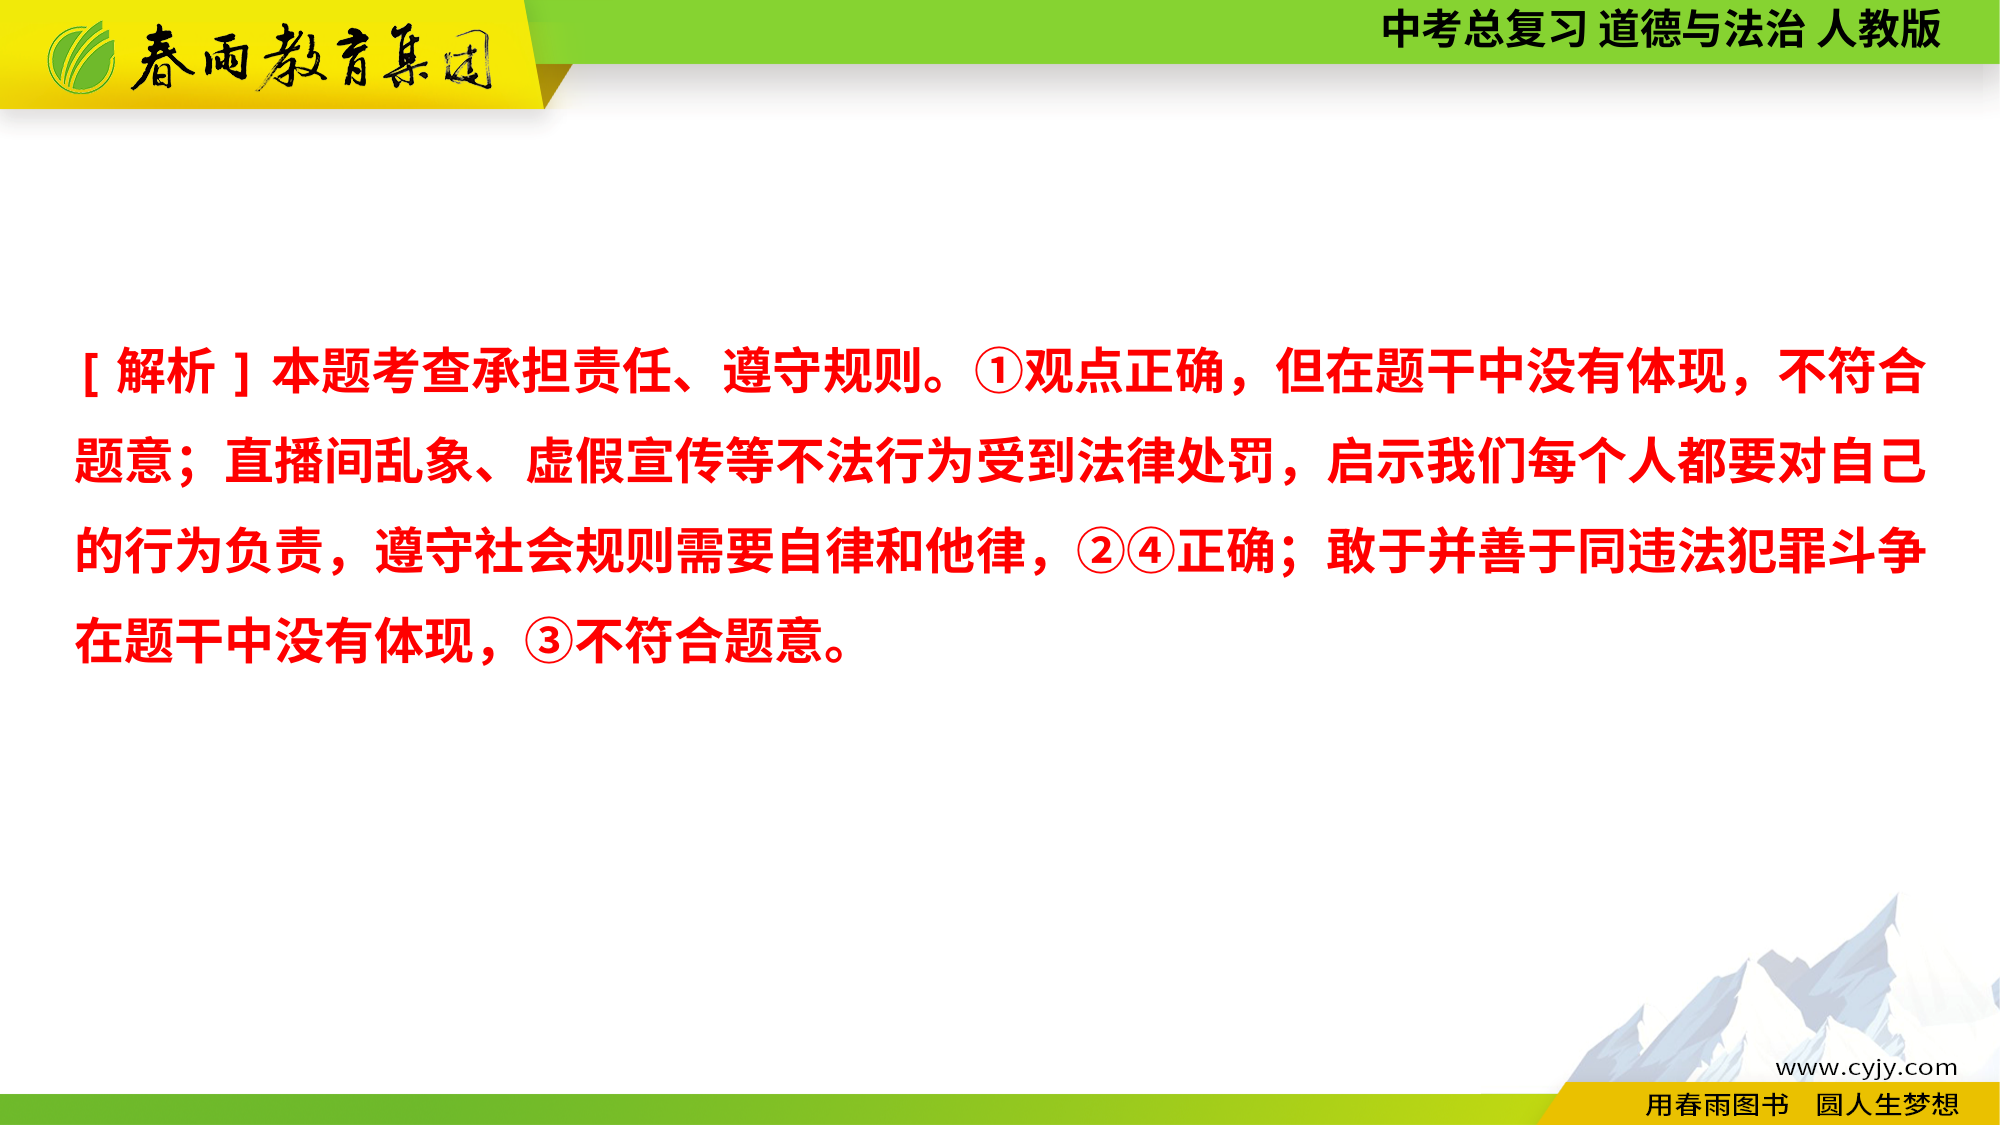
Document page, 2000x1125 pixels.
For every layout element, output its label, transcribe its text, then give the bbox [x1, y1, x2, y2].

picture [0, 0, 2000, 1125]
list [解析]本题考查承担责任、遵守规则。①观点正确，但在题干中没有体现，不符合题意；直播间乱象、虚假宣传等不法行为受到法律处罚，启示我们每个人都要对自己的行为负责，遵守社会规则需要自律和他律，②④正确；敢于并善于同违法犯罪斗争在题干中没有体现，③不符合题意。 [59, 301, 1944, 669]
